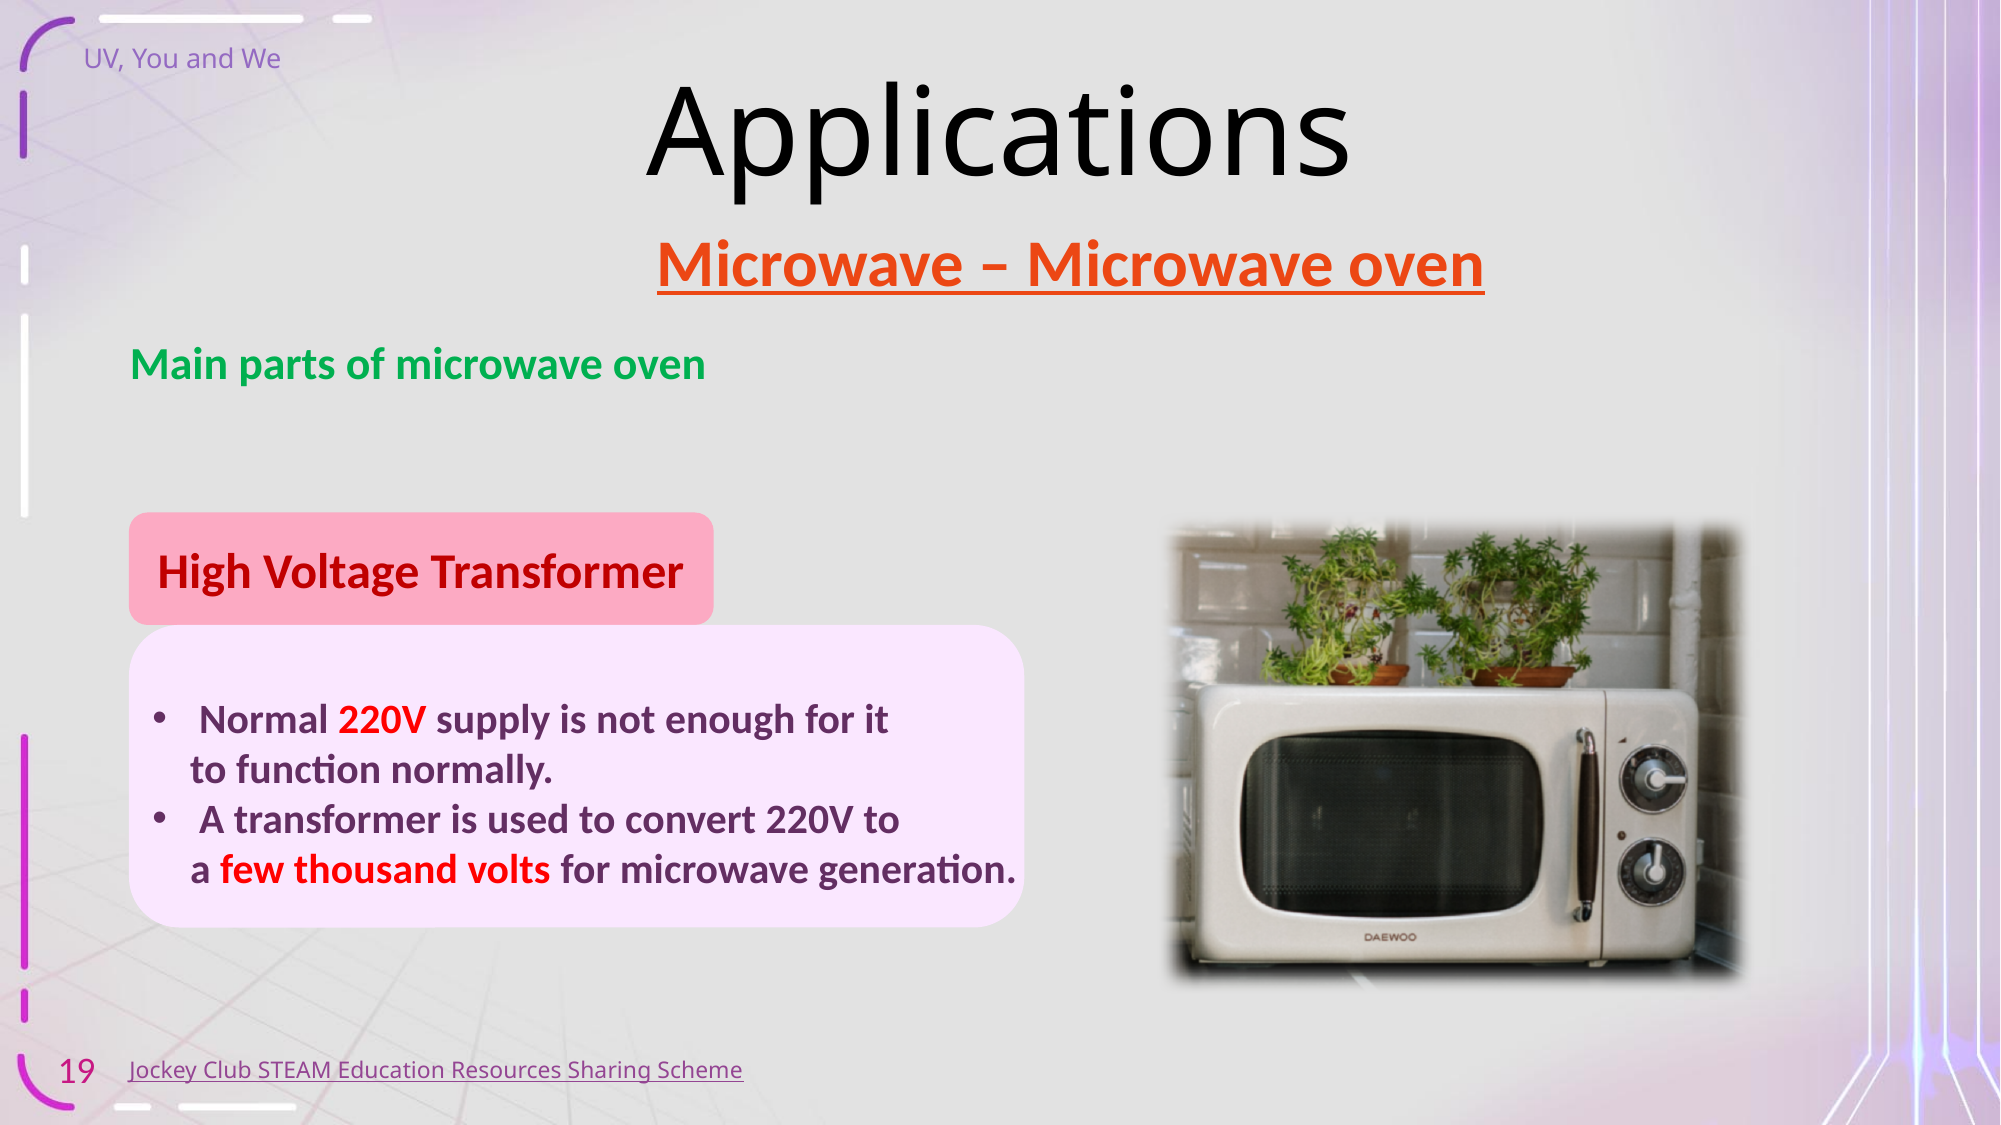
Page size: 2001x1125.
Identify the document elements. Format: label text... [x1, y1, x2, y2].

text_box Microwave – Microwave oven [642, 212, 1501, 307]
title Applications [99, 45, 1900, 233]
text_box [128, 512, 1036, 928]
text_box Main parts of microwave oven [115, 326, 722, 397]
picture [0, 0, 2001, 1125]
